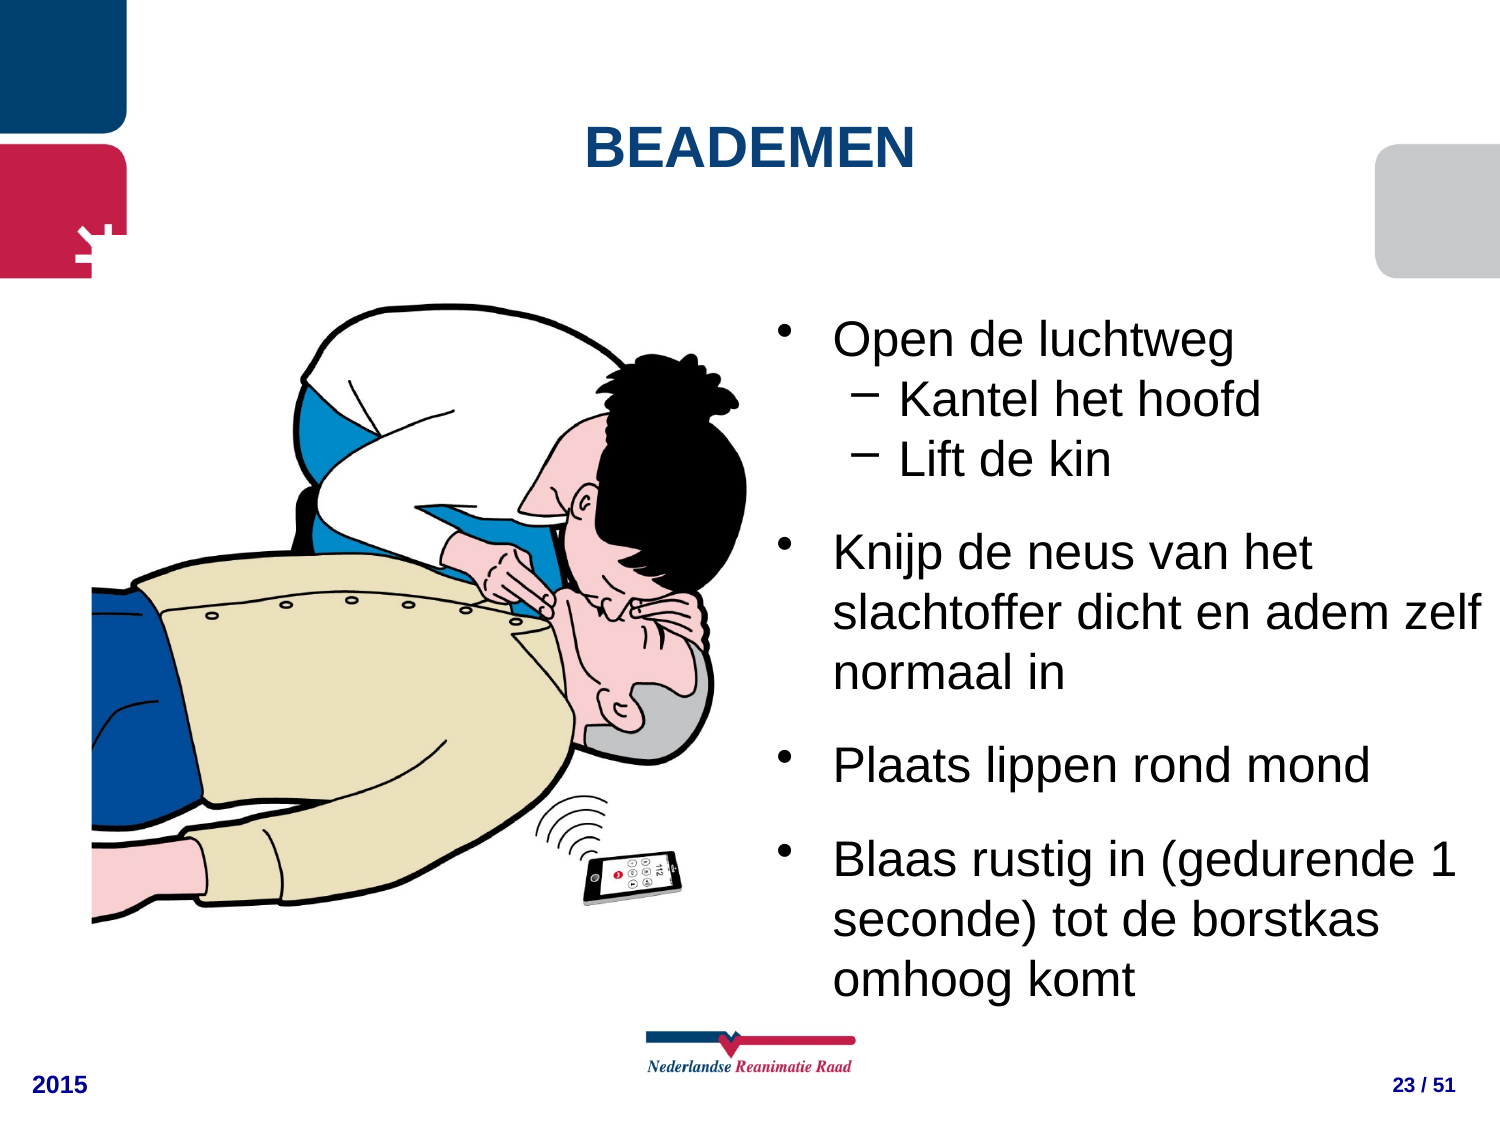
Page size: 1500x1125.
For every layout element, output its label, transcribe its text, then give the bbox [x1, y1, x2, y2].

text_box BEADEMEN [33, 101, 1468, 177]
picture [0, 0, 1500, 1125]
list Open de luchtweg Kantel het hoofd Lift de kin Knijp de neus van het slachtoffer dicht en adem zelf normaal in Plaats lippen rond mond Blaas rustig in (gedurende 1 seconde) tot de borstkas omhoog komt [761, 298, 1500, 1042]
